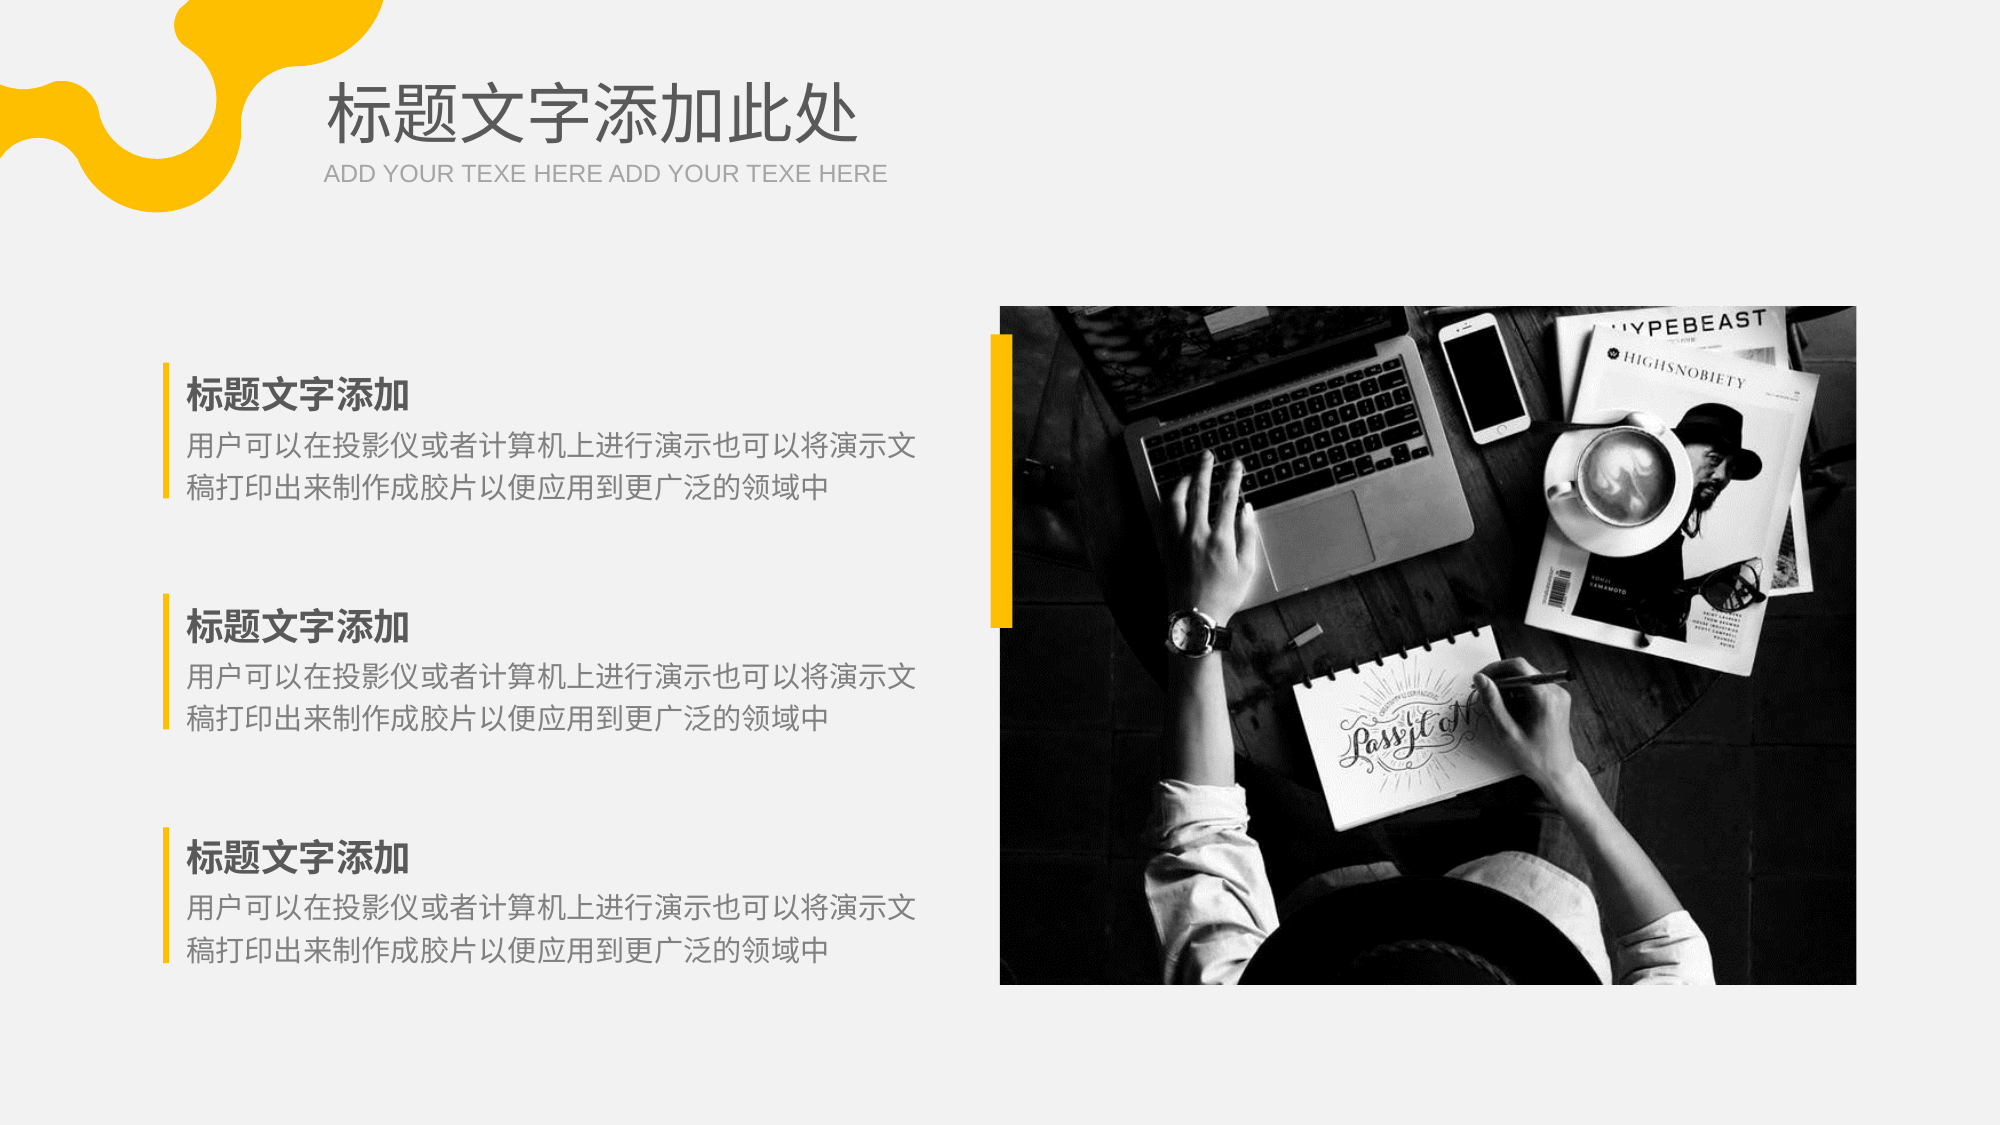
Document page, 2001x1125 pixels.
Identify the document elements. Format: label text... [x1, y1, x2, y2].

picture [999, 306, 1857, 985]
text_box [0, 0, 218, 160]
text_box [990, 333, 999, 629]
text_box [163, 355, 950, 513]
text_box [163, 817, 950, 976]
text_box 标题文字添加此处 [311, 64, 875, 150]
text_box [0, 0, 385, 214]
text_box ADD YOUR TEXE HERE ADD YOUR TEXE HERE [308, 150, 931, 196]
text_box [163, 586, 950, 745]
